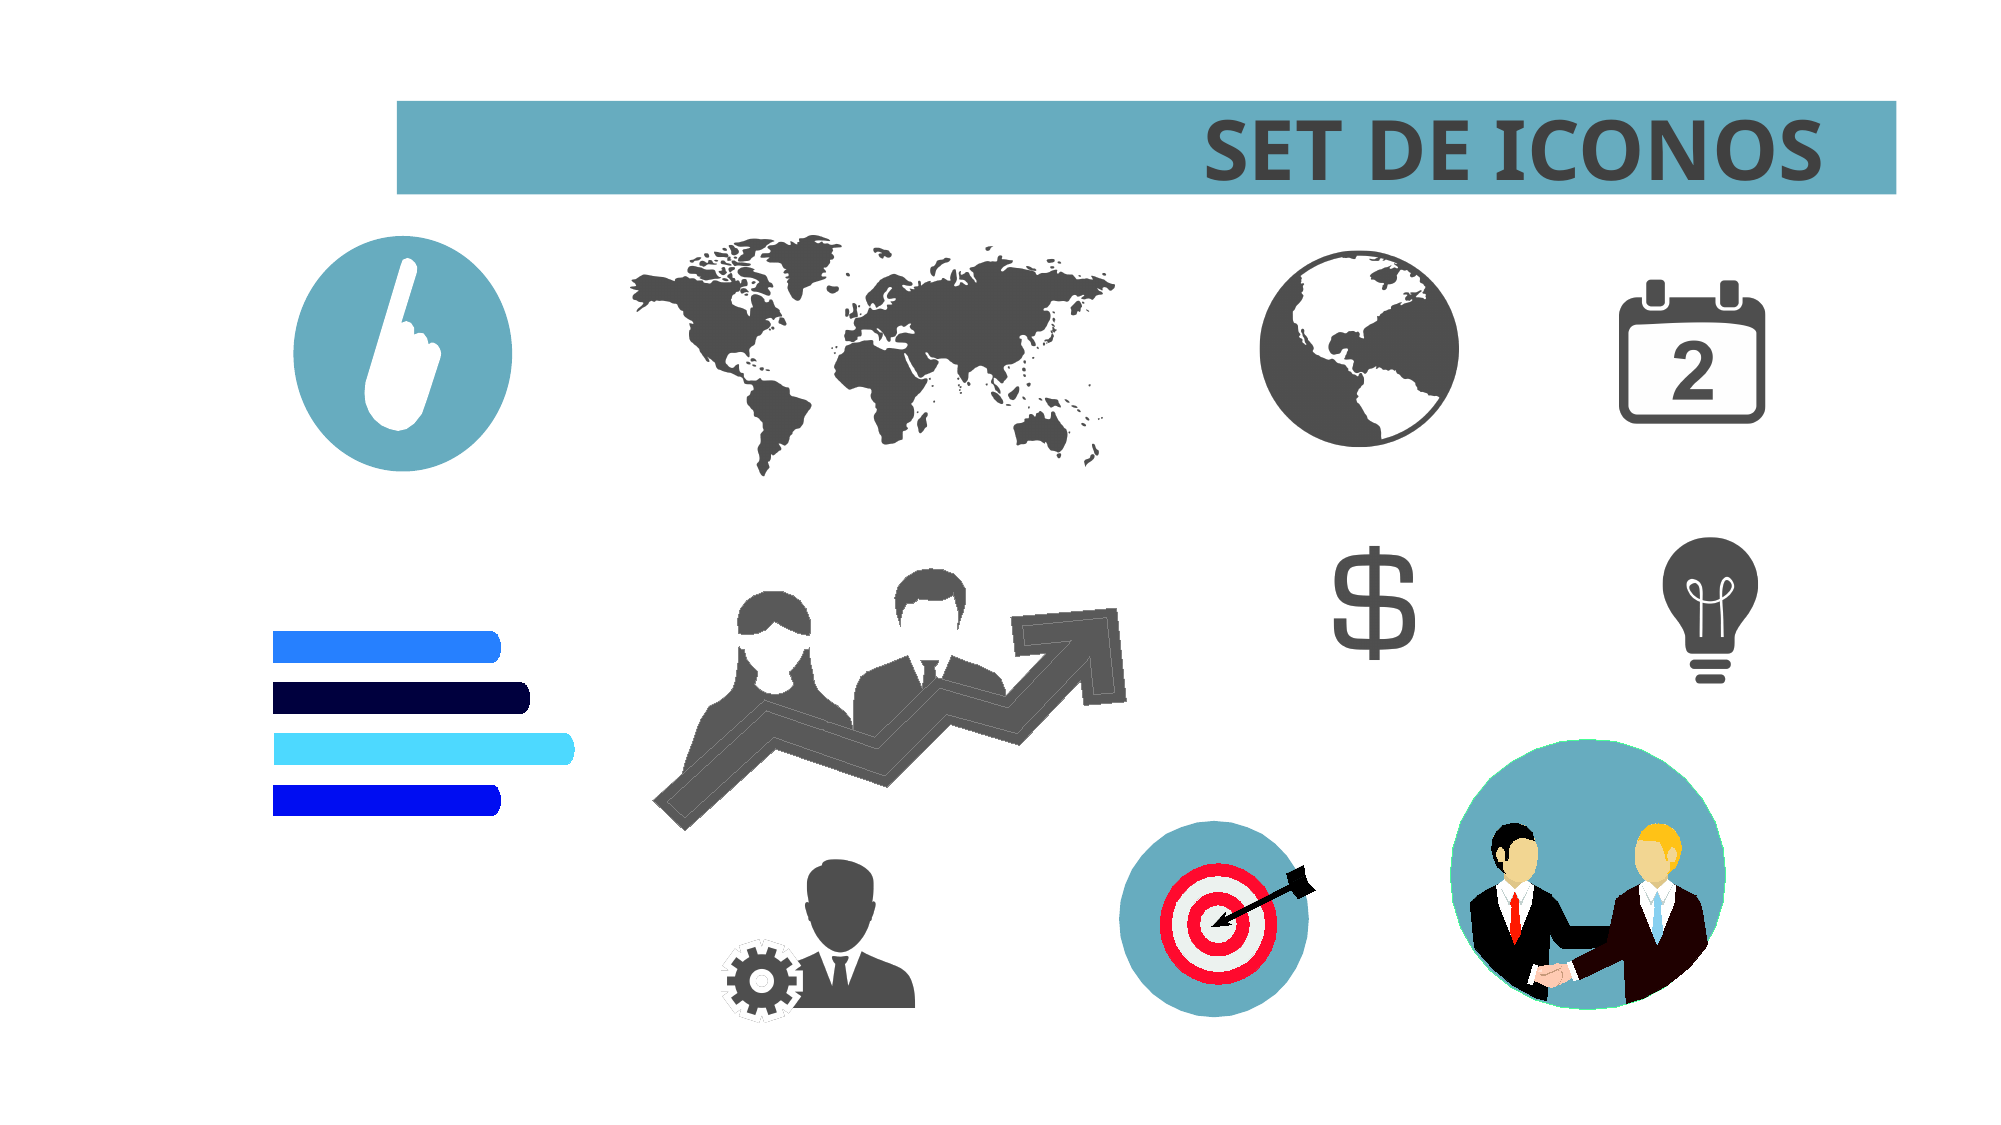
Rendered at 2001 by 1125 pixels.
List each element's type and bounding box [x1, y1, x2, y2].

picture [1620, 519, 1807, 706]
text_box [1119, 820, 1316, 1018]
text_box [1450, 739, 1726, 1010]
text_box [273, 631, 575, 816]
picture [1591, 252, 1795, 455]
picture [1296, 529, 1451, 683]
picture [711, 832, 931, 1052]
text_box [652, 568, 1127, 831]
picture [617, 218, 1127, 489]
picture [1231, 216, 1487, 472]
text_box [293, 235, 513, 472]
